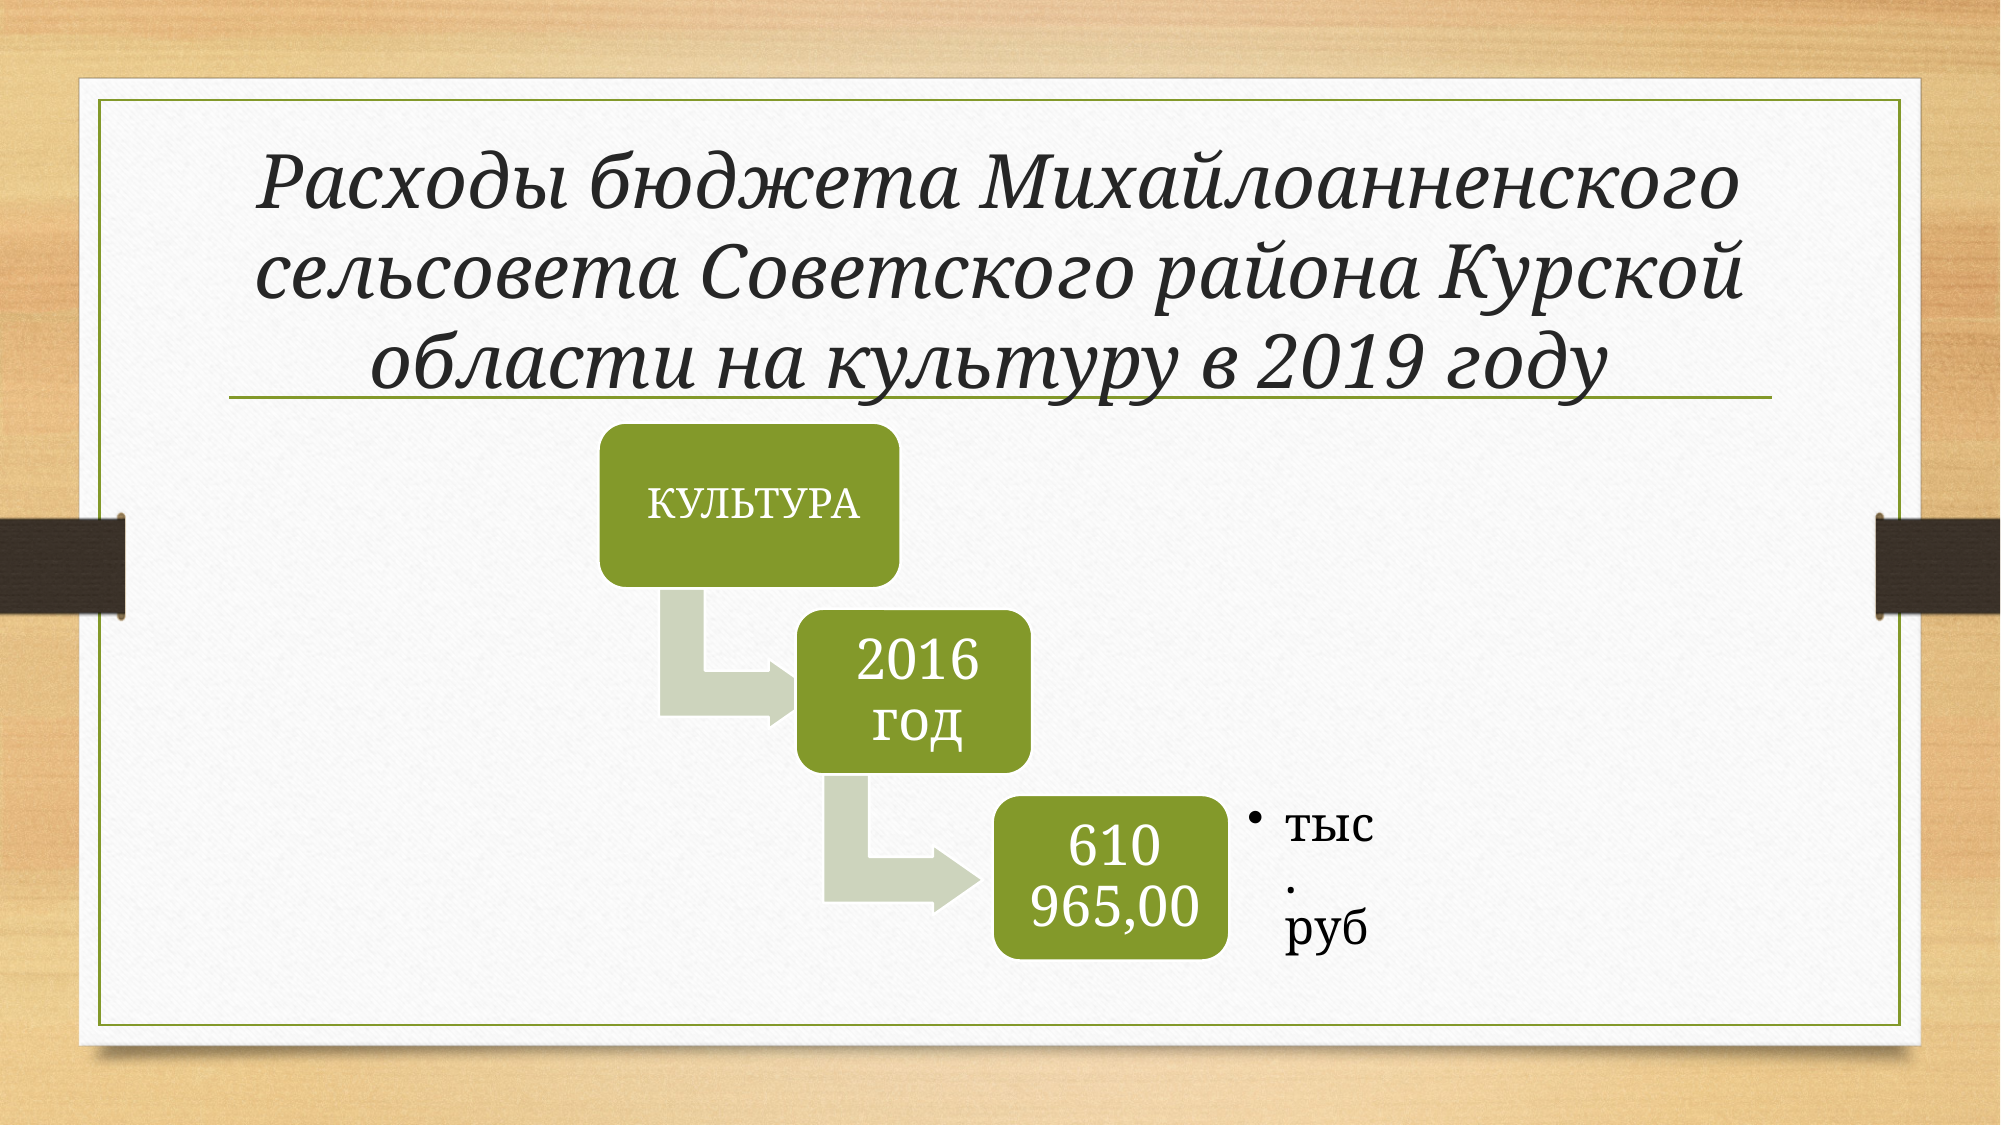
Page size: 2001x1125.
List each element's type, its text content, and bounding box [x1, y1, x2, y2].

title Расходы бюджета Михайлоанненского сельсовета Советского района Курской области на культуру в 2019 году [212, 161, 1788, 375]
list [212, 419, 1788, 964]
picture [0, 0, 2001, 1125]
